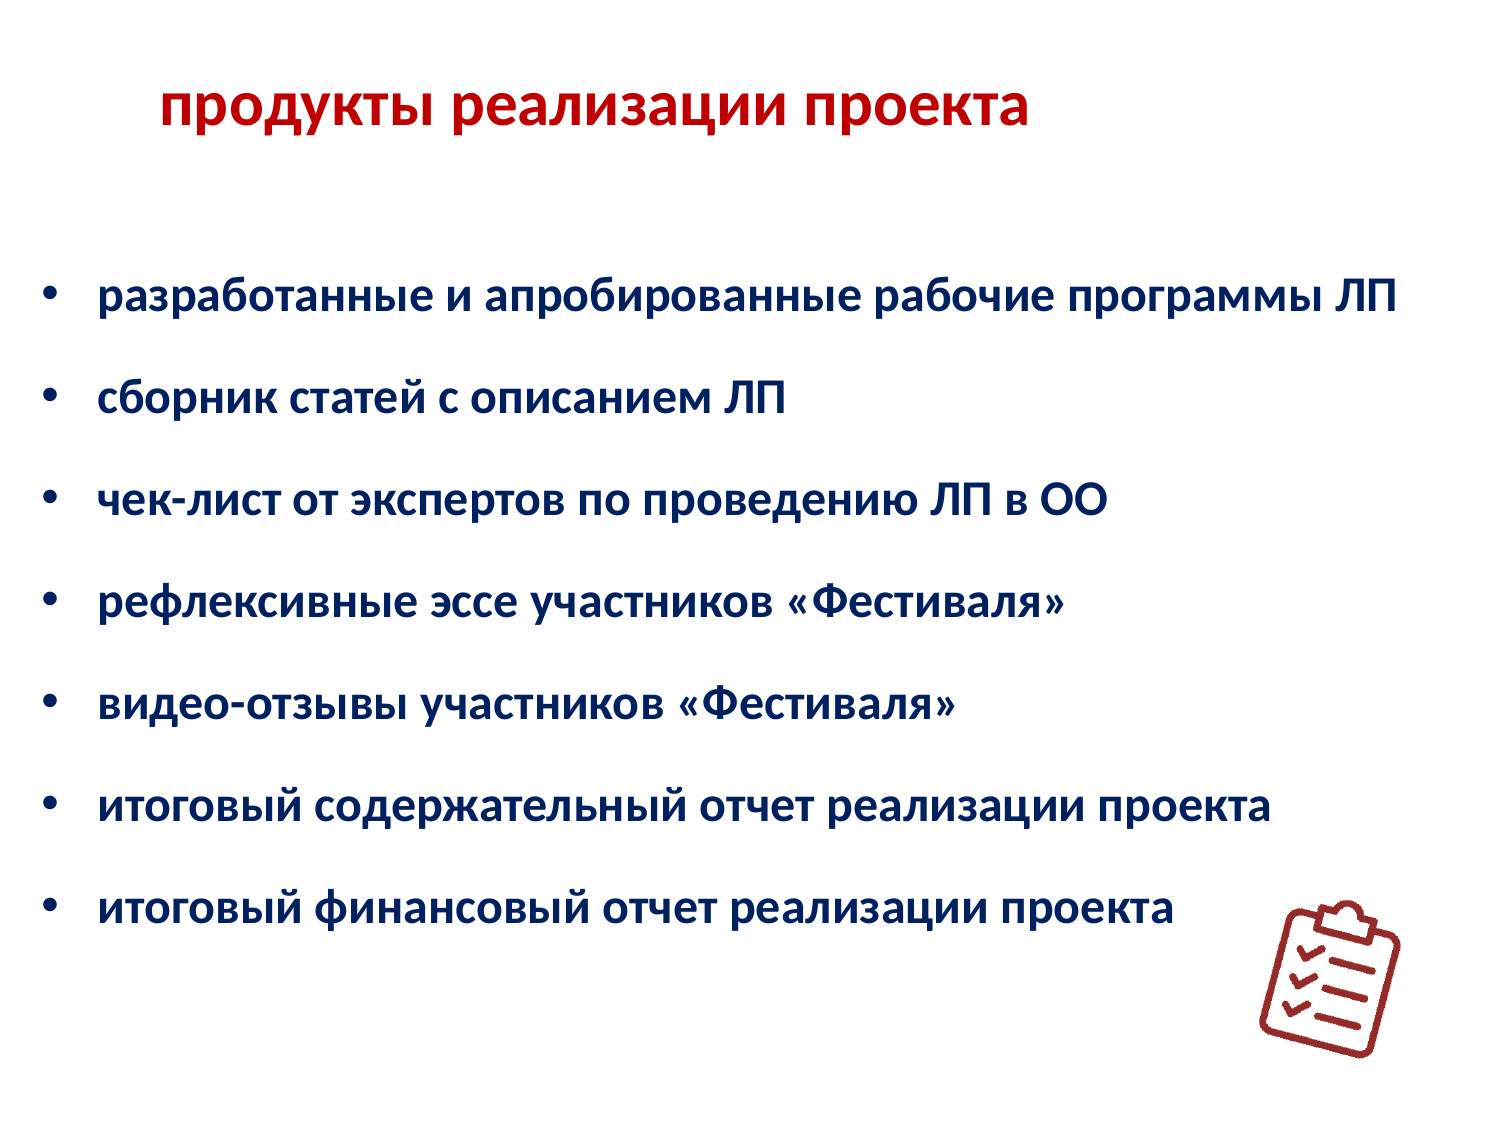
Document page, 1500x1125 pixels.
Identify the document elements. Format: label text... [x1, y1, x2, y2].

picture [1256, 897, 1407, 1048]
title продукты реализации проекта [159, 57, 1211, 161]
subtitle разработанные и апробированные рабочие программы ЛП сборник статей с описанием ЛП чек-лист от экспертов по проведению ЛП в ОО рефлексивные эссе участников «Фестиваля» видео-отзывы участников «Фестиваля» итоговый содержательный отчет реализации проекта итоговый финансовый отчет реализации проекта [41, 219, 1424, 941]
